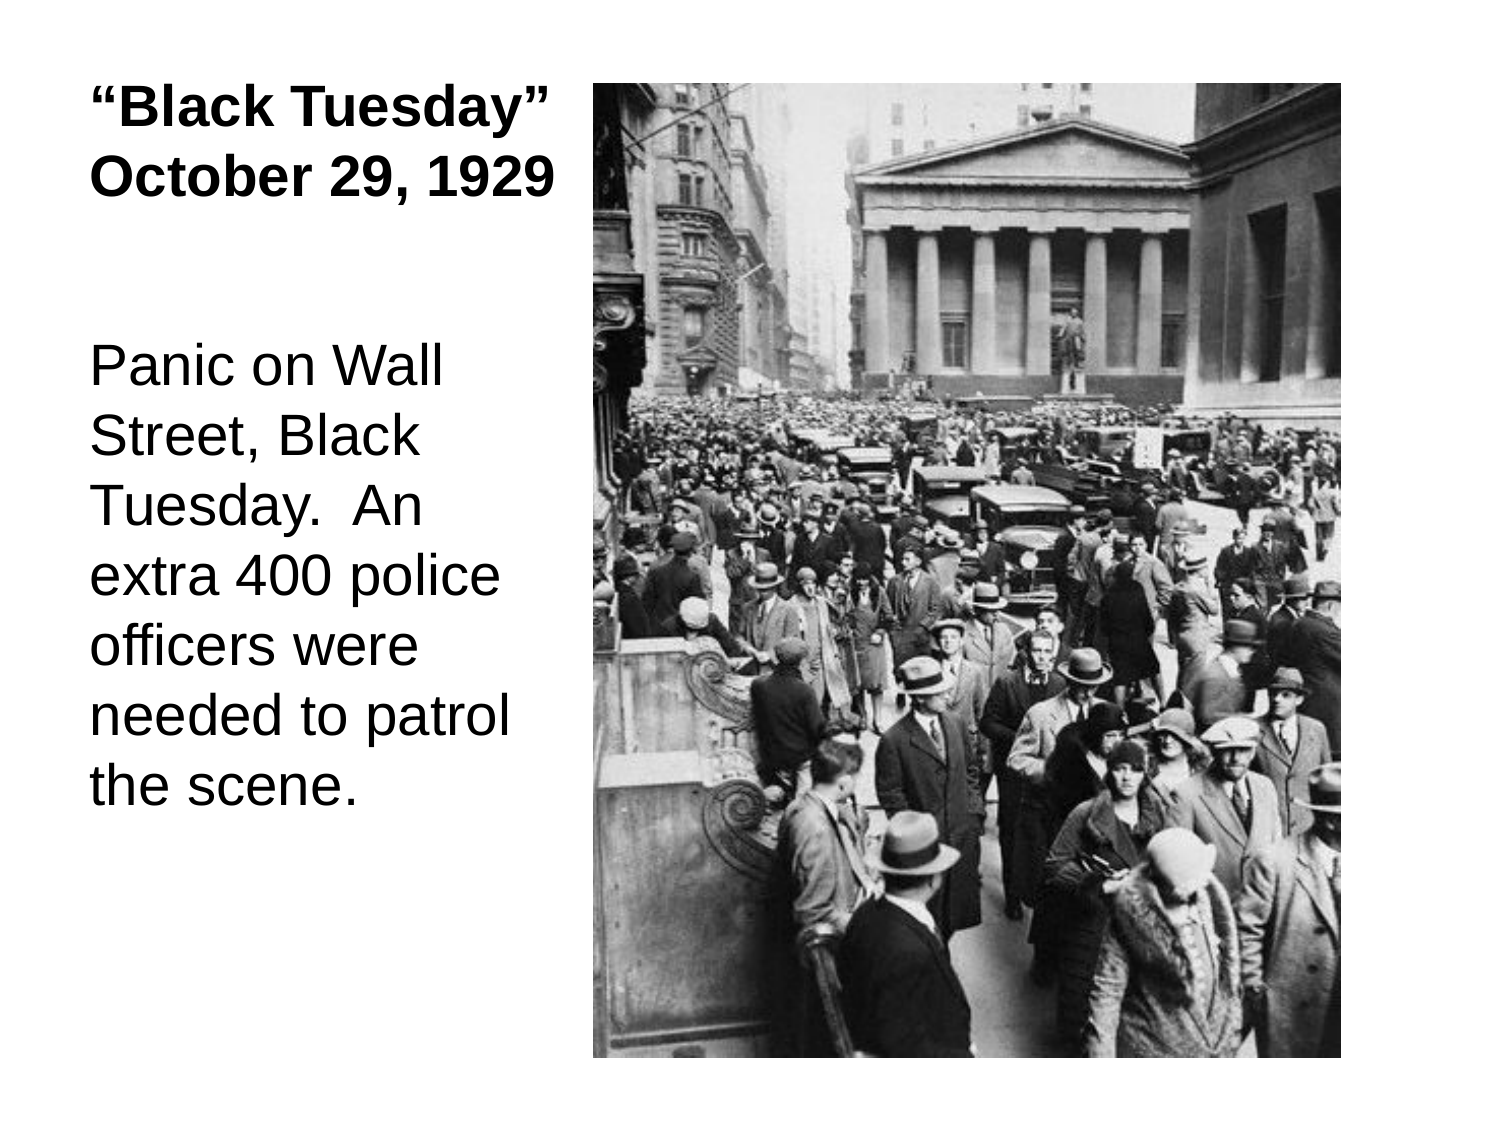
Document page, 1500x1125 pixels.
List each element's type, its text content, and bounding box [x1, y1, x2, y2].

picture [593, 83, 1341, 1059]
list Panic on Wall Street, Black Tuesday. An extra 400 police officers were needed to patrol the scene. [75, 319, 537, 1004]
title “Black Tuesday” October 29, 1929 [75, 45, 1424, 232]
